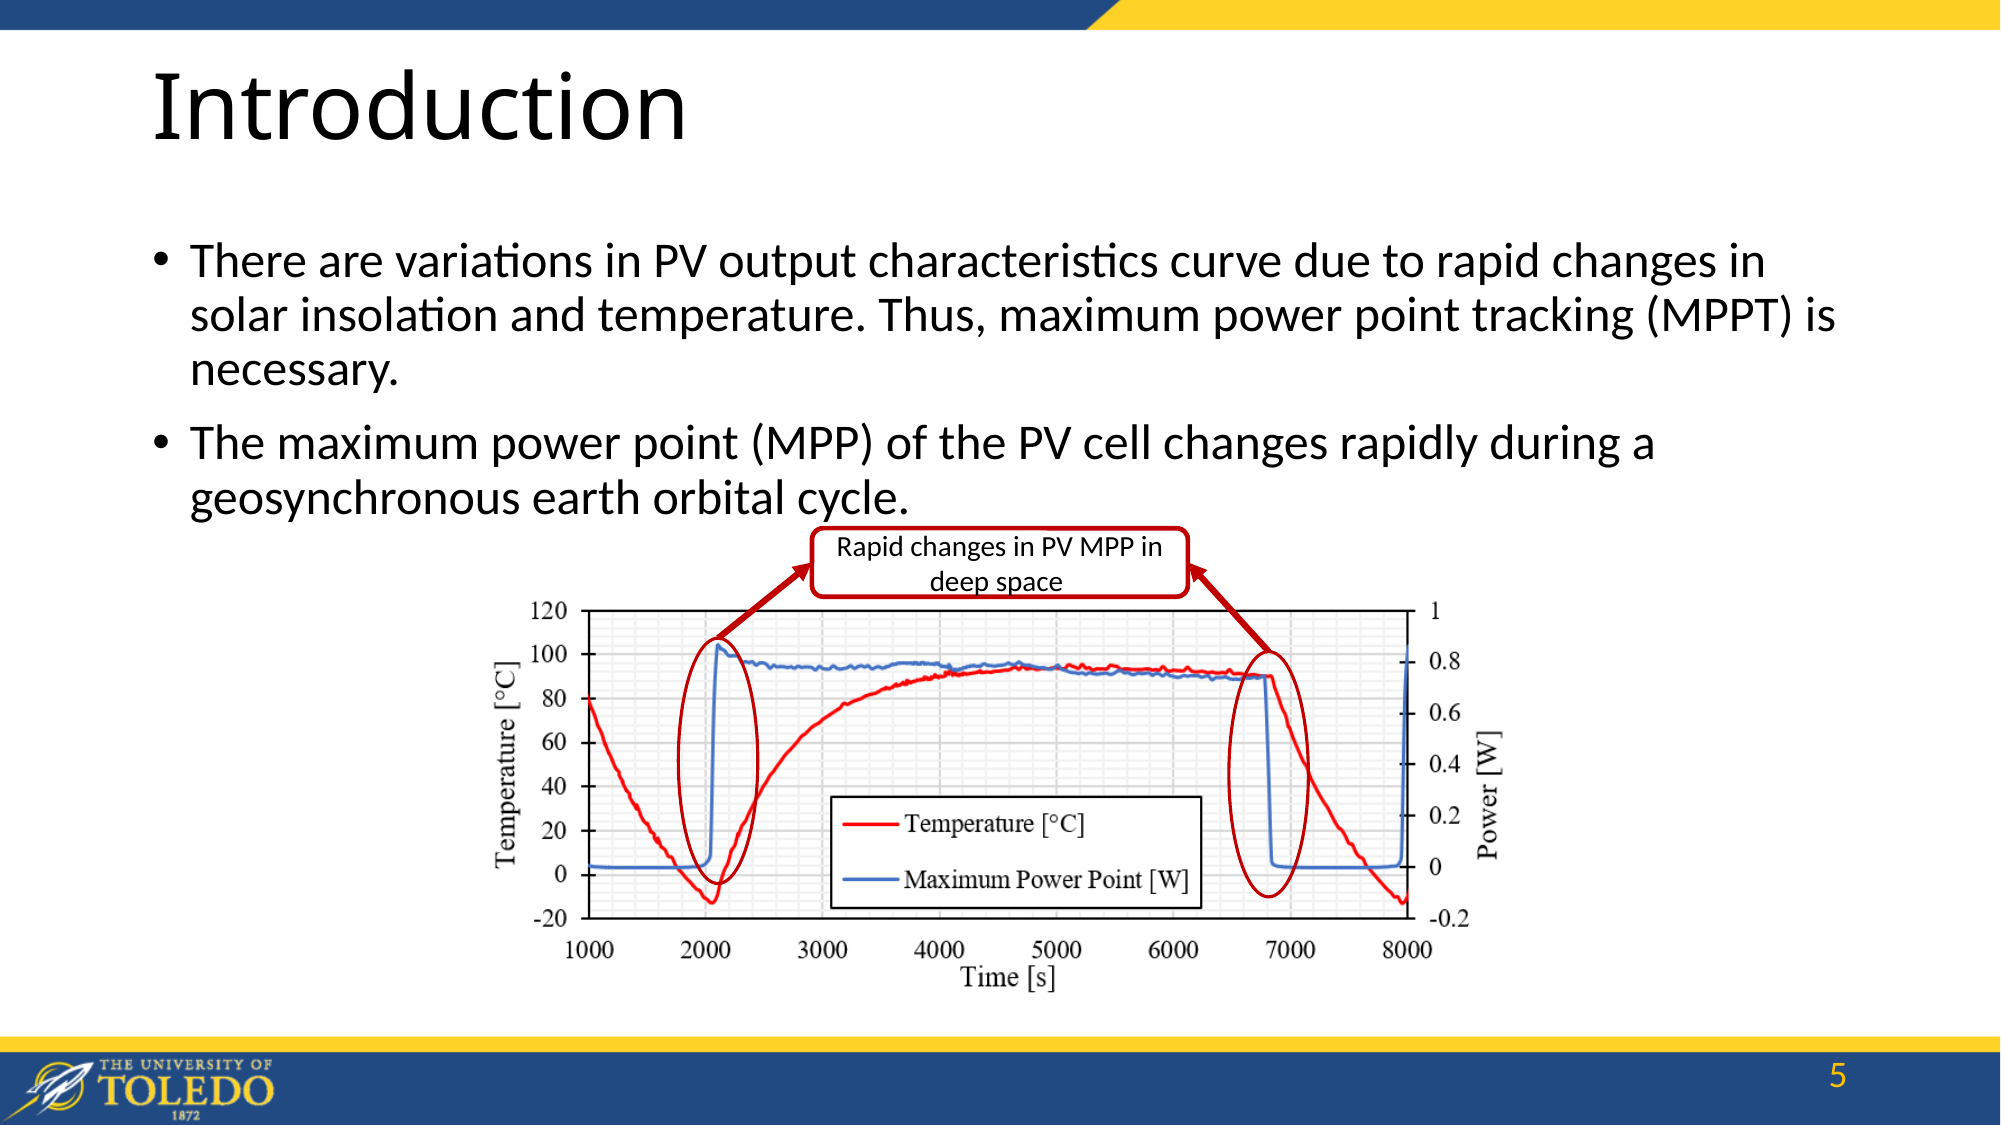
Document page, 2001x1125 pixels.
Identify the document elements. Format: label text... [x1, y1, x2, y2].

title Introduction [137, 49, 1863, 170]
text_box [678, 528, 1309, 897]
picture [0, 0, 2001, 1125]
slide_number 5 [1412, 1042, 1863, 1103]
list There are variations in PV output characteristics curve due to rapid changes in solar insolation and temperature. Thus, maximum power point tracking (MPPT) is necessary. The maximum power point (MPP) of the PV cell changes rapidly during a geosynchronous earth orbital cycle. [137, 226, 1863, 941]
